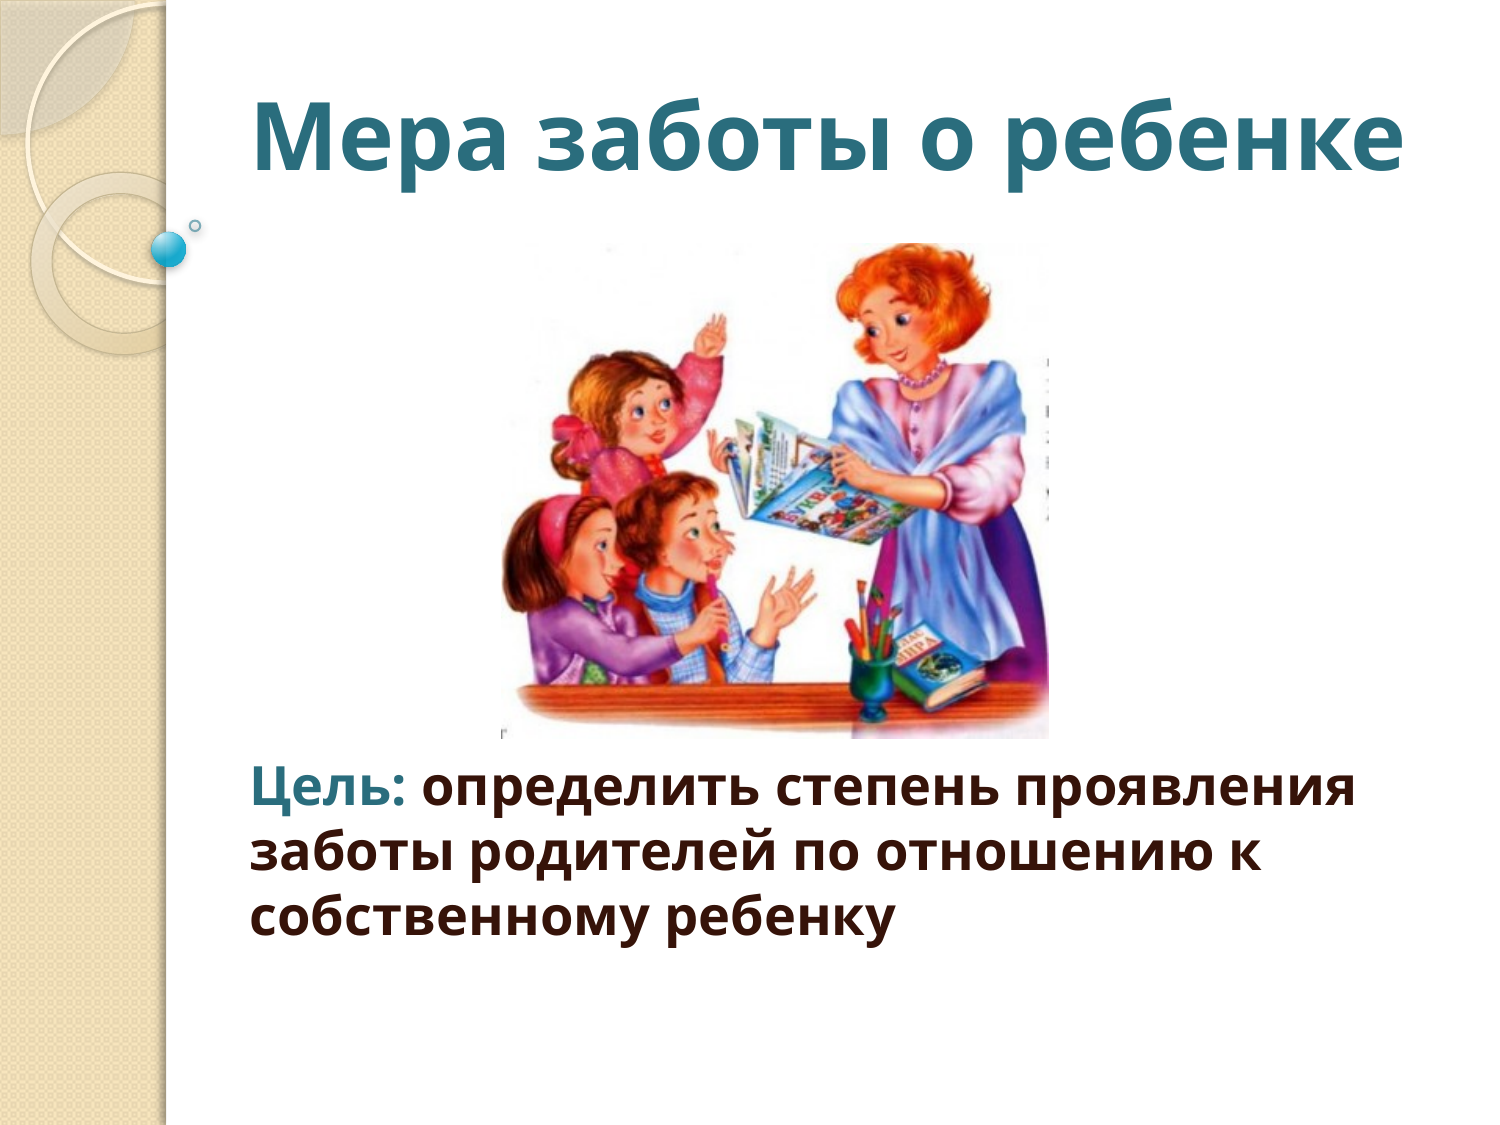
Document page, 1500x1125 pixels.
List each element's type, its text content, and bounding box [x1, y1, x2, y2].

subtitle Цель: определить степень проявления заботы родителей по отношению к собственному ребенку [230, 751, 1446, 1039]
picture [501, 243, 1049, 740]
title Мера заботы о ребенке [234, 59, 1450, 197]
